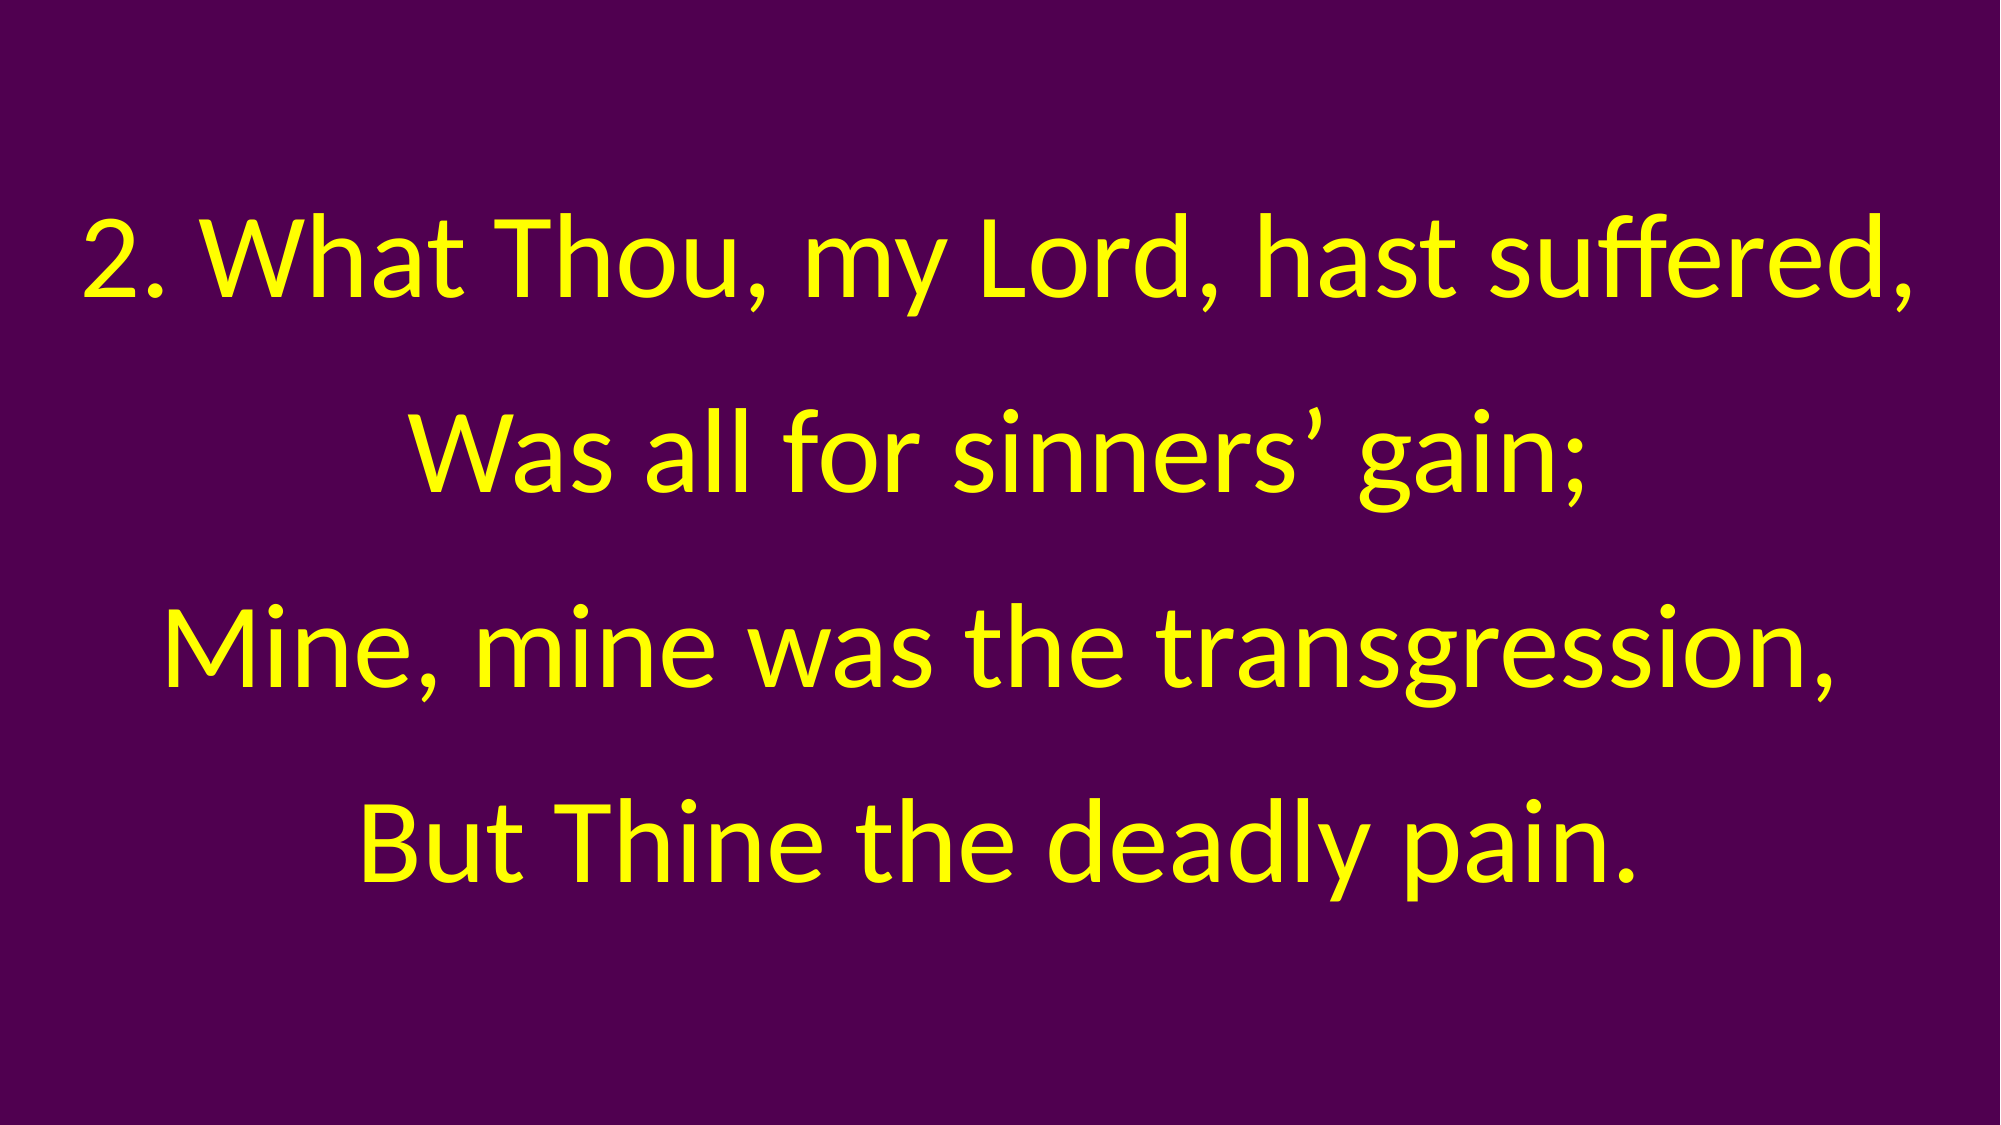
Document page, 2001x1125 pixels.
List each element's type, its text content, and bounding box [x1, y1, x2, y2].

text_box 2. What Thou, my Lord, hast suffered, Was all for sinners’ gain; Mine, mine was the transgression, But Thine the deadly pain. [0, 169, 2000, 915]
